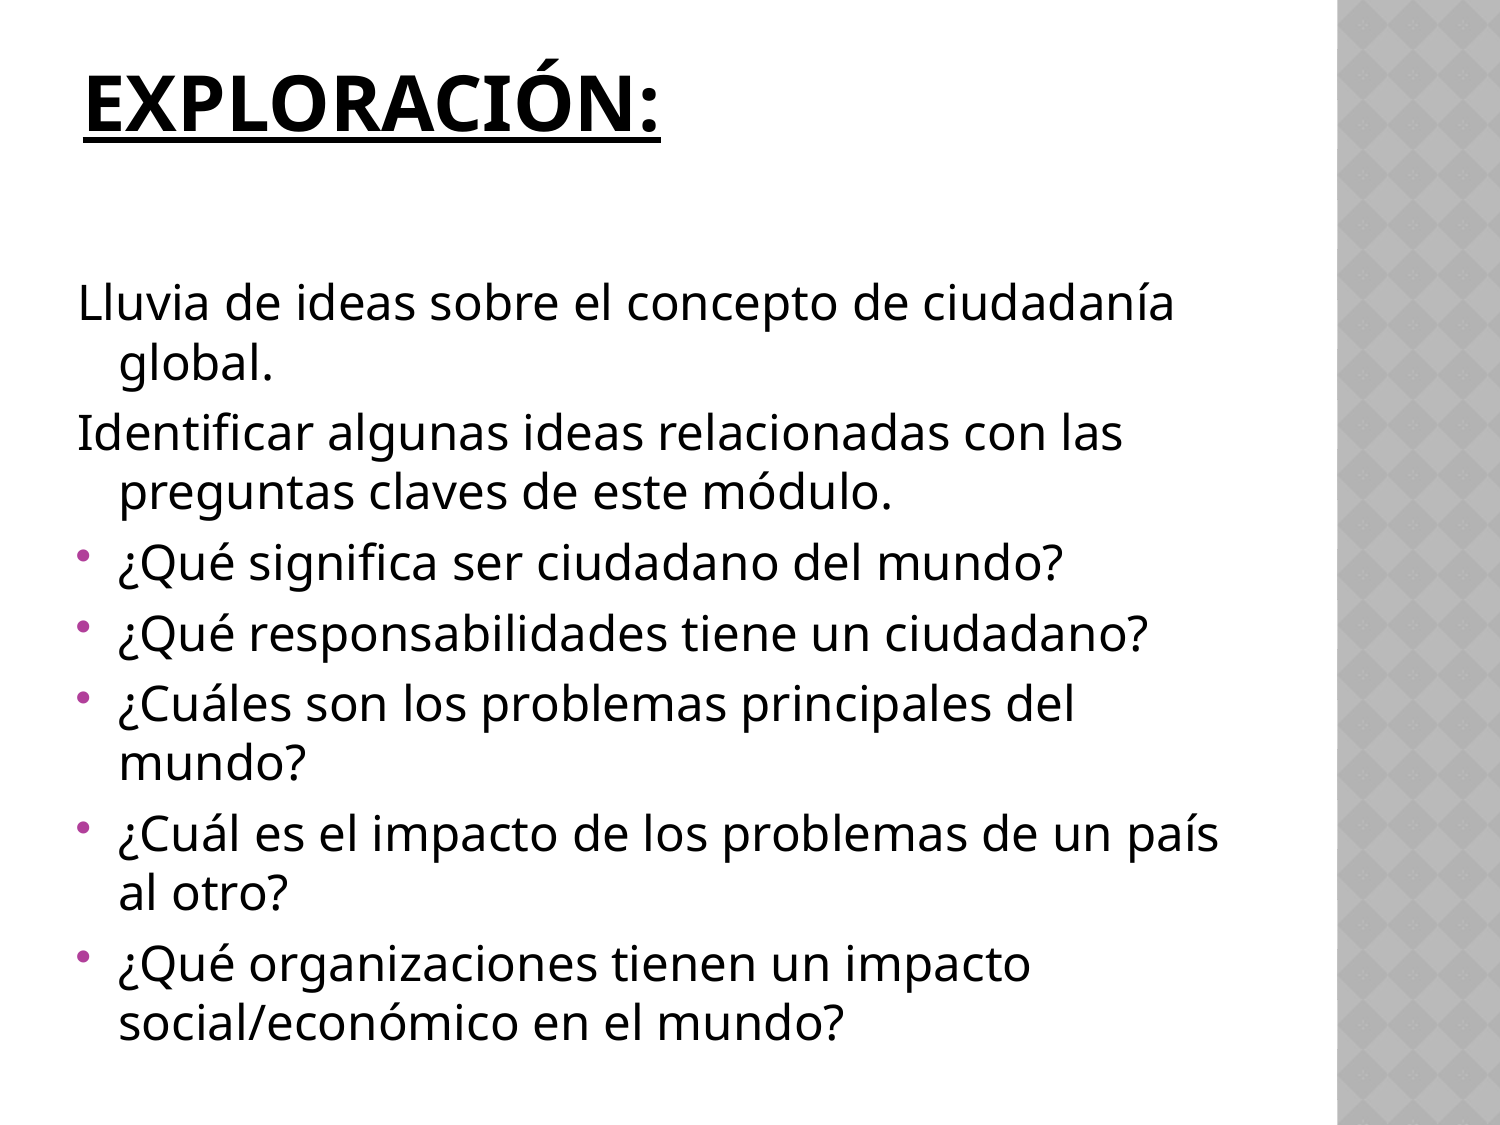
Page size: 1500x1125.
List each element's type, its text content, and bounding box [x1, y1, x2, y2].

list Lluvia de ideas sobre el concepto de ciudadanía global. Identificar algunas ideas relacionadas con las preguntas claves de este módulo. ¿Qué significa ser ciudadano del mundo? ¿Qué responsabilidades tiene un ciudadano? ¿Cuáles son los problemas principales del mundo? ¿Cuál es el impacto de los problemas de un país al otro? ¿Qué organizaciones tienen un impacto social/económico en el mundo? [62, 264, 1263, 1059]
title Exploración: [75, 52, 1263, 240]
